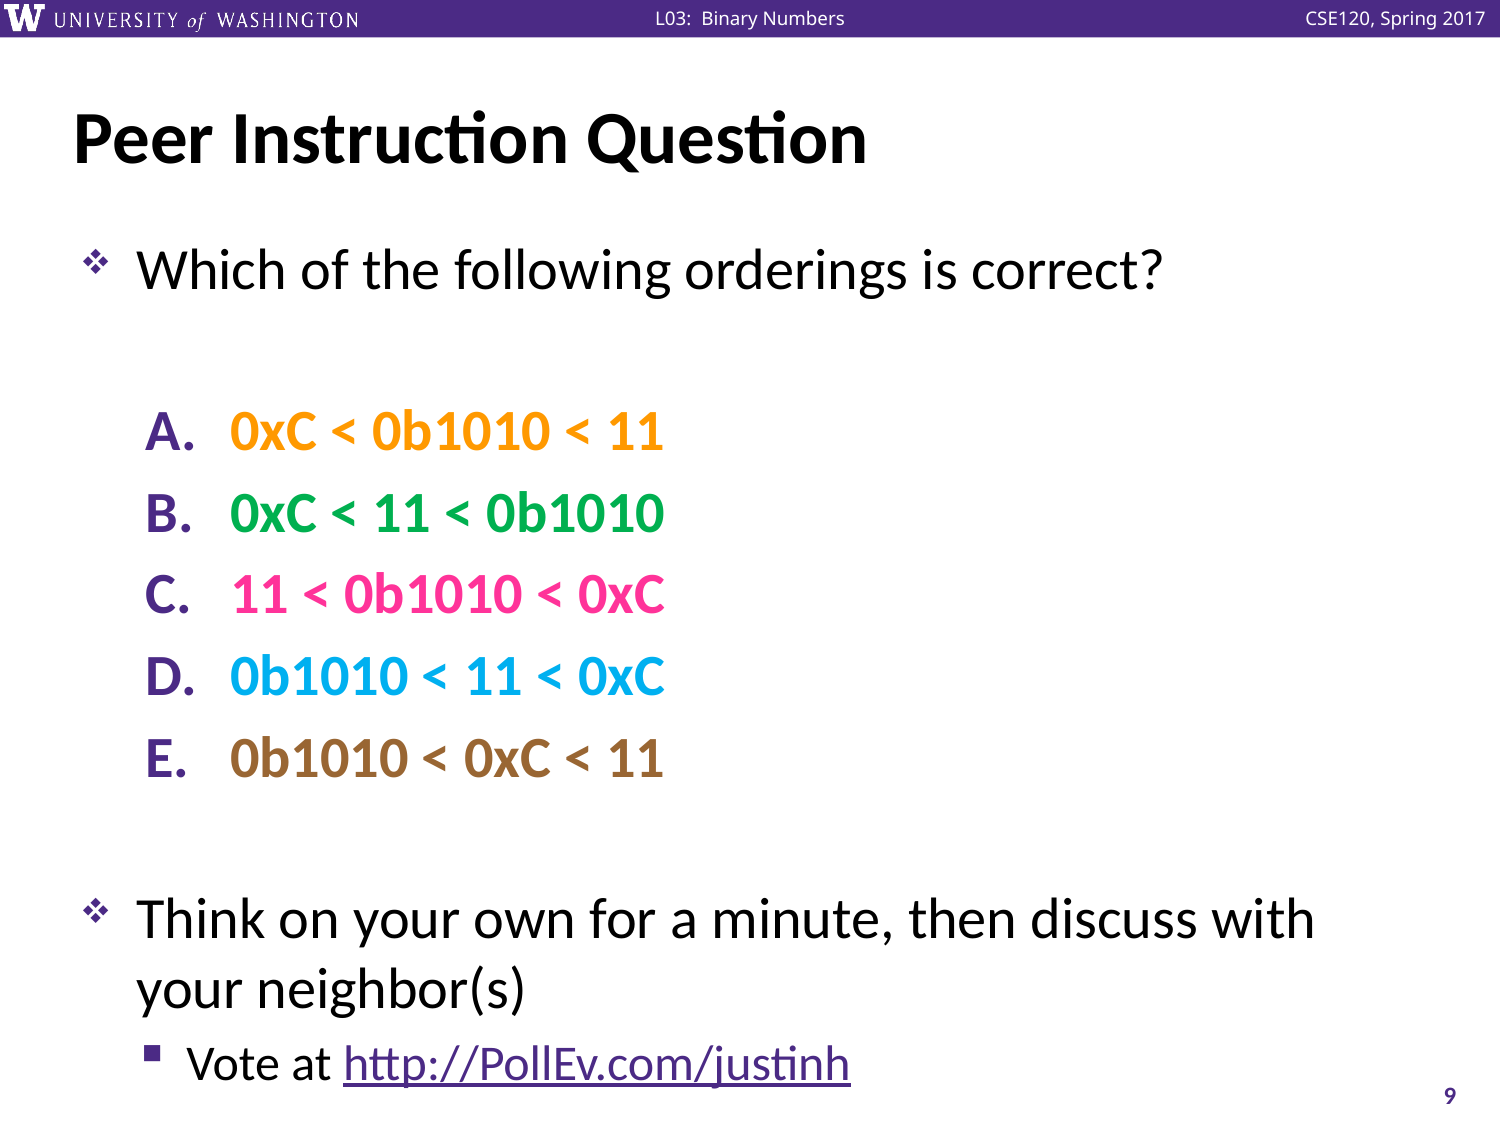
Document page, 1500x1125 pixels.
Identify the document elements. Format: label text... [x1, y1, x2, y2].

list Which of the following orderings is correct? 0xC < 0b1010 < 11 0xC < 11 < 0b1010 11 < 0b1010 < 0xC 0b1010 < 11 < 0xC 0b1010 < 0xC < 11 Think on your own for a minute, then discuss with your neighbor(s) Vote at http://PollEv.com/justinh [64, 223, 1438, 1040]
slide_number 9 [1400, 1065, 1500, 1125]
title Peer Instruction Question [58, 71, 1438, 197]
picture [4, 4, 358, 32]
